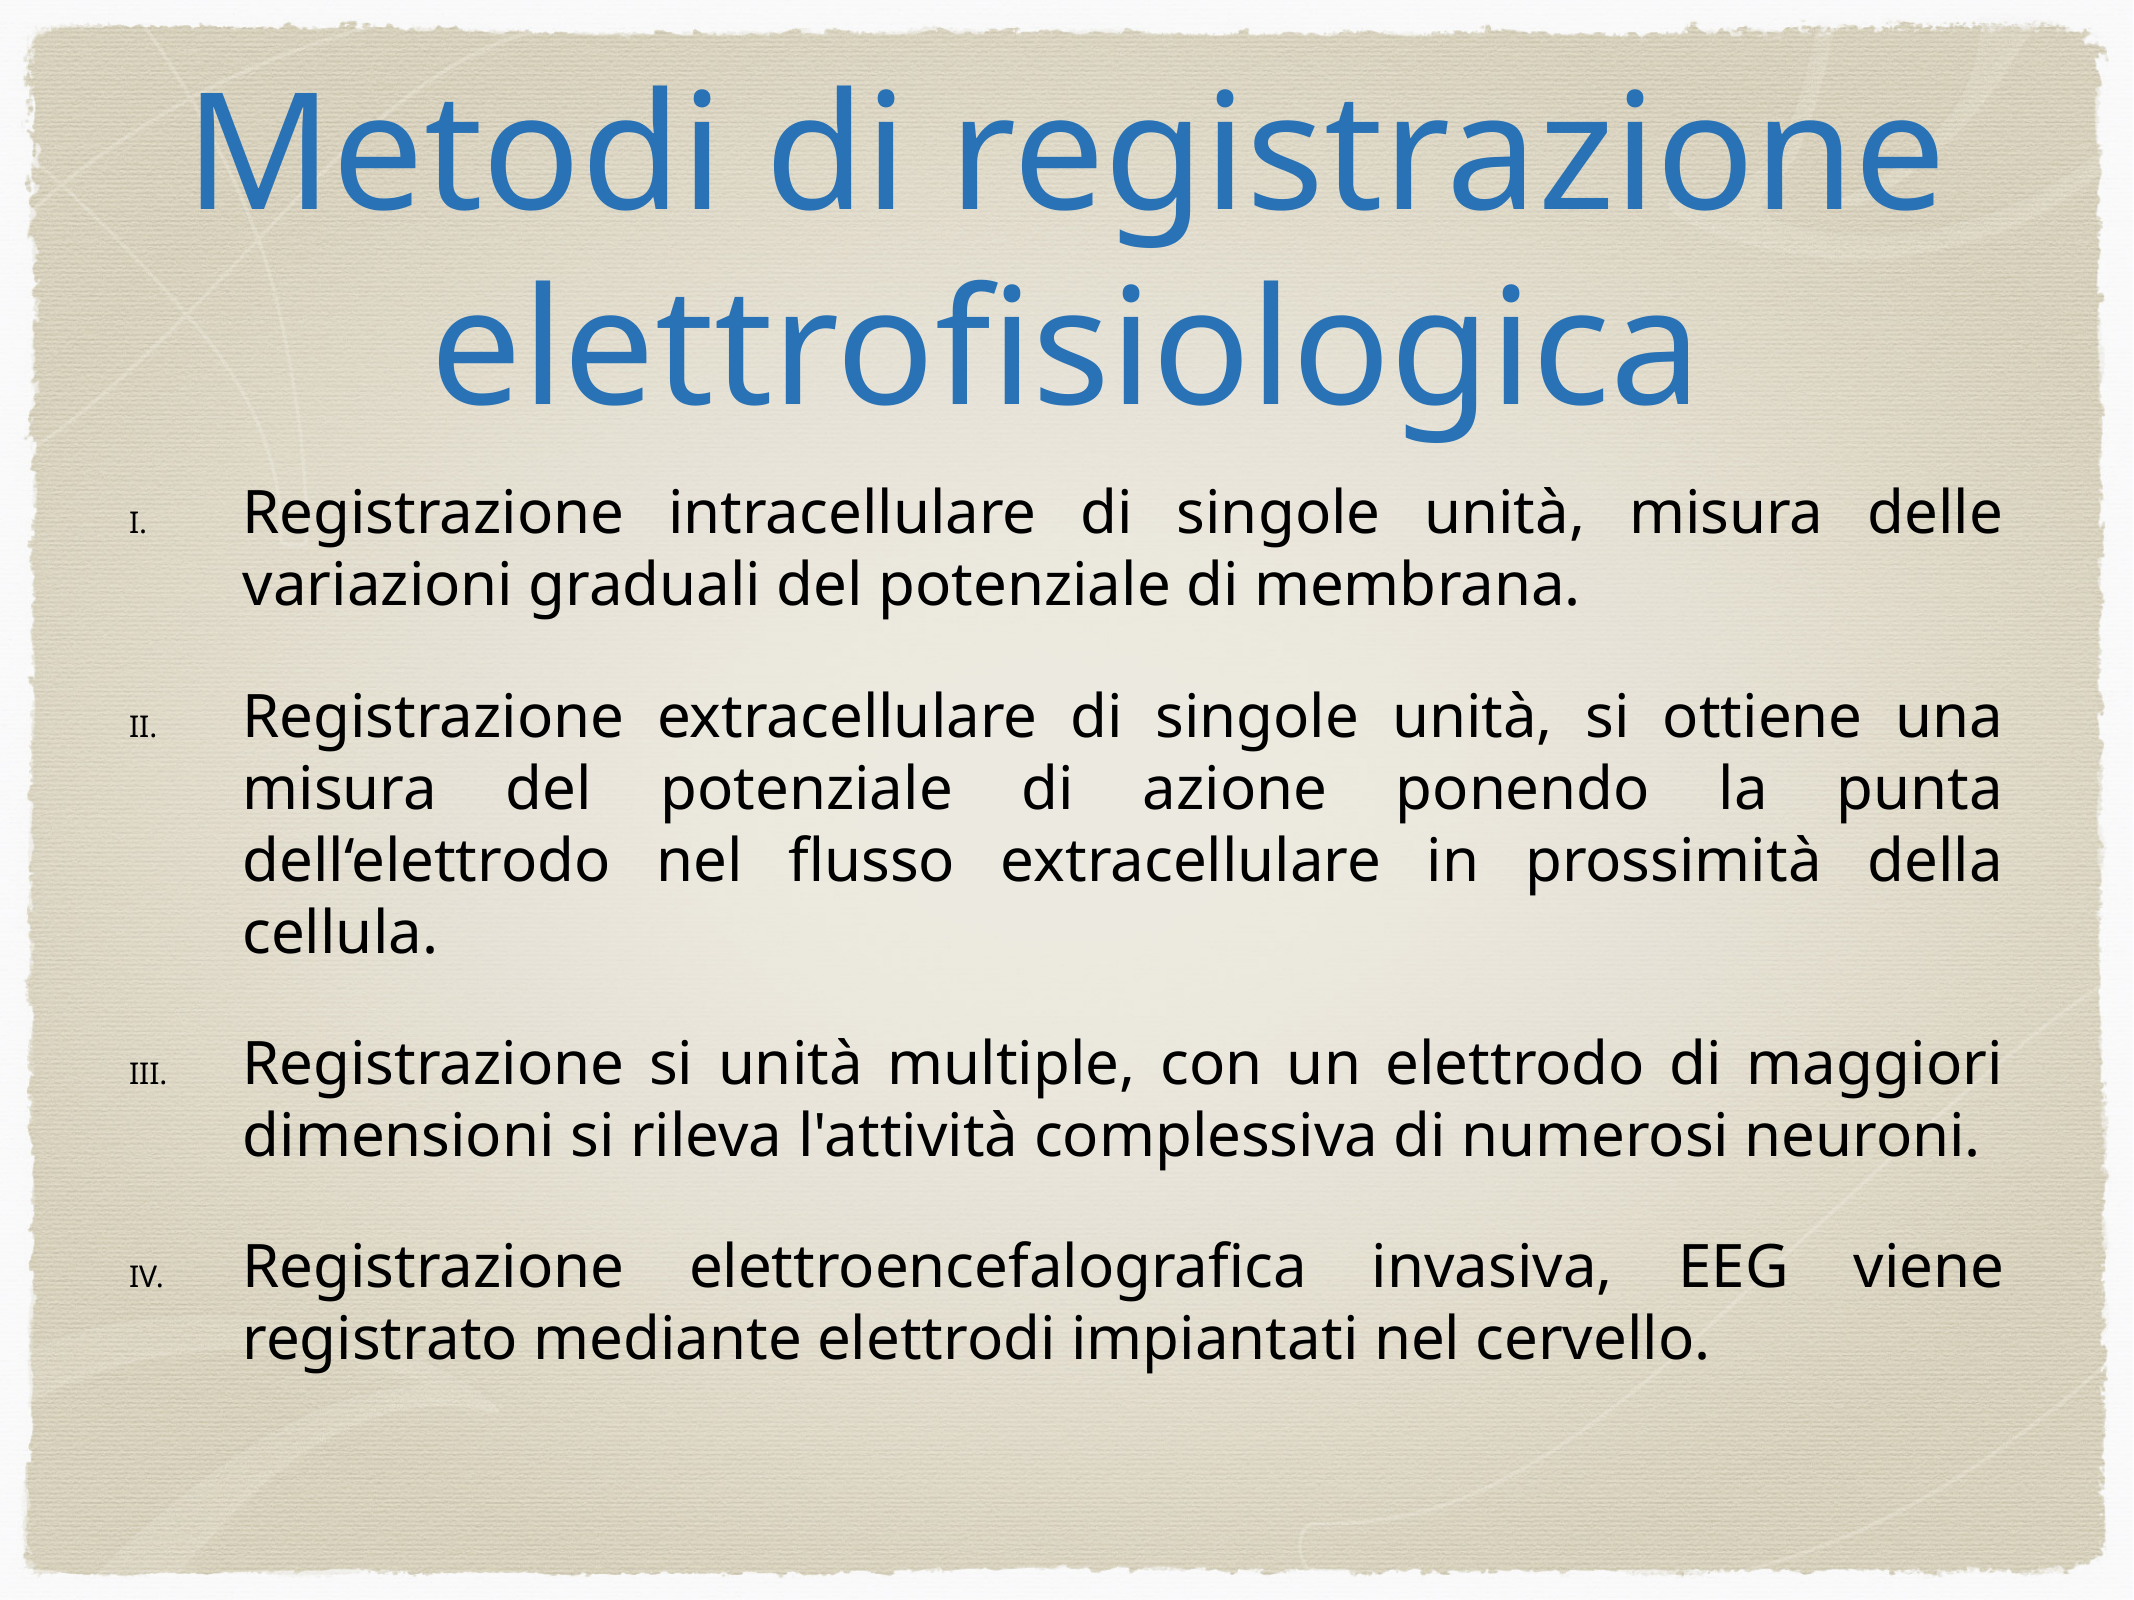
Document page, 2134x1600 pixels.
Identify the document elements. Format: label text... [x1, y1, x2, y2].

list Registrazione intracellulare di singole unità, misura delle variazioni graduali del potenziale di membrana. Registrazione extracellulare di singole unità, si ottiene una misura del potenziale di azione ponendo la punta dell‘elettrodo nel flusso extracellulare in prossimità della cellula. Registrazione si unità multiple, con un elettrodo di maggiori dimensioni si rileva l'attività complessiva di numerosi neuroni. Registrazione elettroencefalografica invasiva, EEG viene registrato mediante elettrodi impiantati nel cervello. [128, 453, 2005, 1393]
title Metodi di registrazione elettrofisiologica [128, 41, 2005, 443]
picture [0, 0, 2134, 1600]
